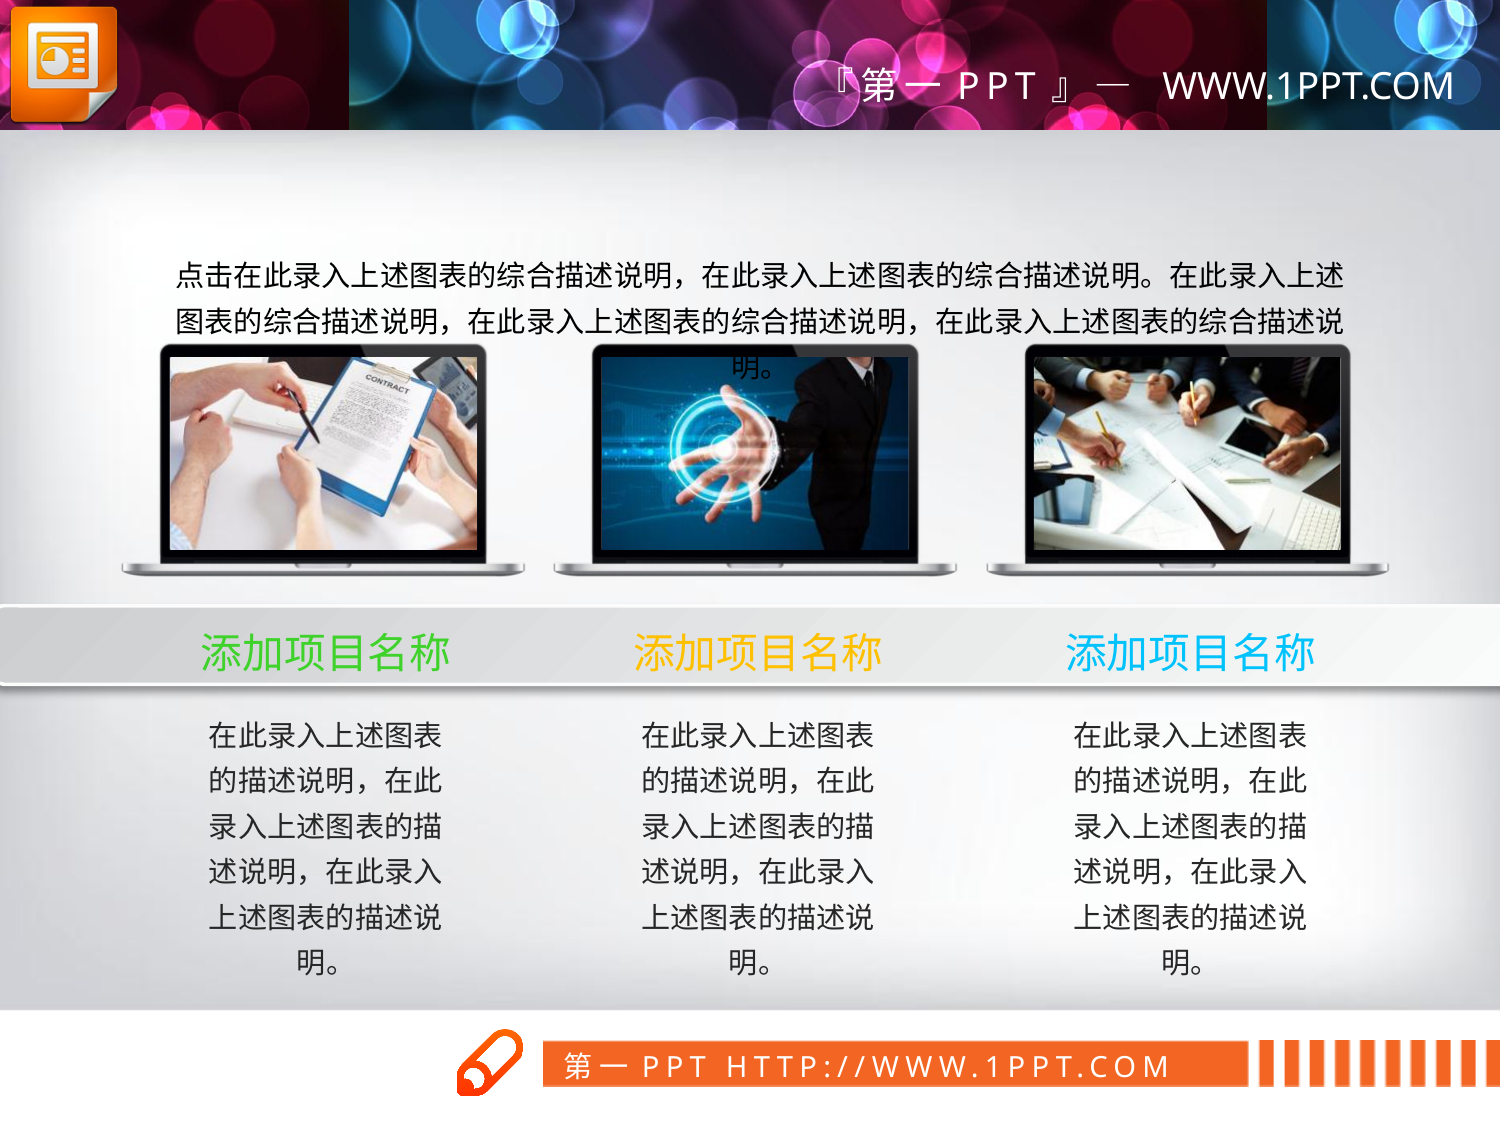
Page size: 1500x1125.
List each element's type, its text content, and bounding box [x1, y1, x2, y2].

text_box 在此录入上述图表的描述说明，在此录入上述图表的描述说明，在此录入上述图表的描述说明。 [1044, 699, 1337, 987]
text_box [969, 325, 1412, 594]
text_box 添加项目名称 [1050, 619, 1331, 685]
text_box 在此录入上述图表的描述说明，在此录入上述图表的描述说明，在此录入上述图表的描述说明。 [612, 699, 904, 987]
text_box [0, 605, 1500, 685]
picture [543, 1040, 1500, 1087]
picture [0, 684, 1500, 1012]
text_box 点击在此录入上述图表的综合描述说明，在此录入上述图表的综合描述说明。在此录入上述图表的综合描述说明，在此录入上述图表的综合描述说明，在此录入上述图表的综合描述说明。 [160, 239, 1361, 324]
text_box 添加项目名称 [185, 619, 467, 685]
text_box 在此录入上述图表的描述说明，在此录入上述图表的描述说明，在此录入上述图表的描述说明。 [180, 699, 472, 987]
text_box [104, 325, 548, 594]
picture [0, 0, 1500, 606]
text_box 添加项目名称 [618, 619, 899, 685]
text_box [548, 325, 967, 594]
